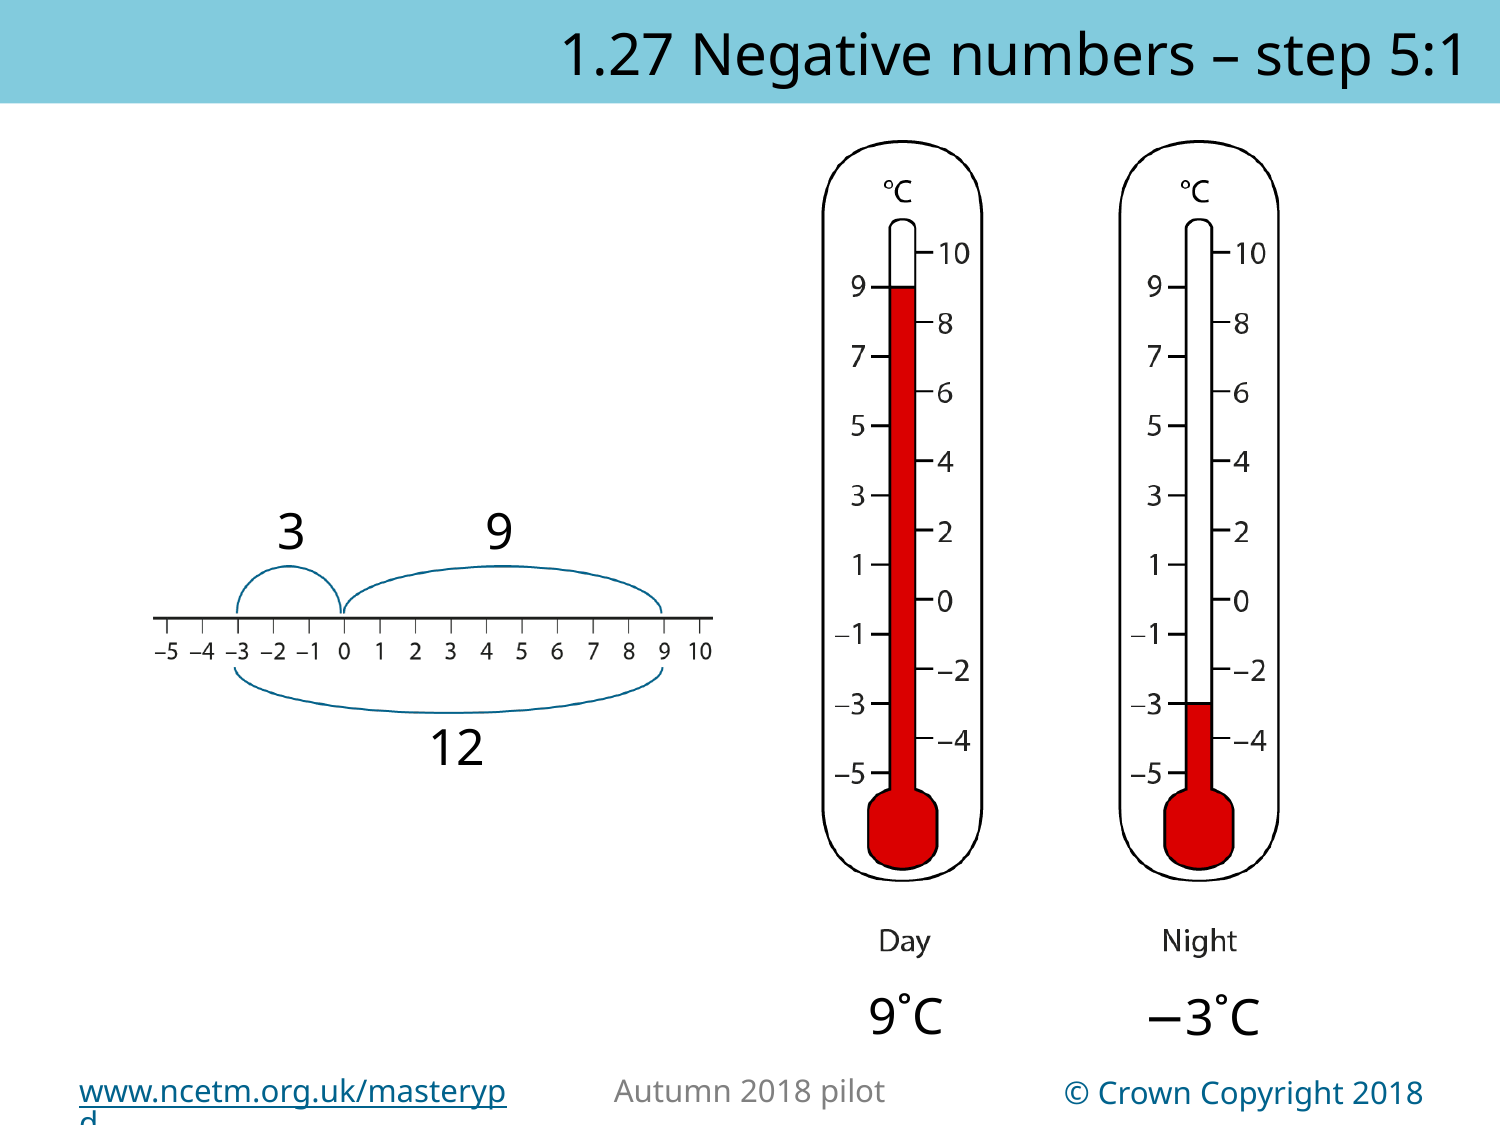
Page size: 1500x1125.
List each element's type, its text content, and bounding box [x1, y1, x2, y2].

text_box 12 [413, 728, 500, 783]
text_box 3 [262, 491, 321, 560]
text_box 9 [470, 491, 529, 560]
text_box −3˚C [1128, 978, 1276, 1053]
picture [153, 140, 1414, 960]
list 1.27 Negative numbers – step 5:1 [0, 0, 1500, 104]
text_box 9˚C [853, 976, 959, 1052]
